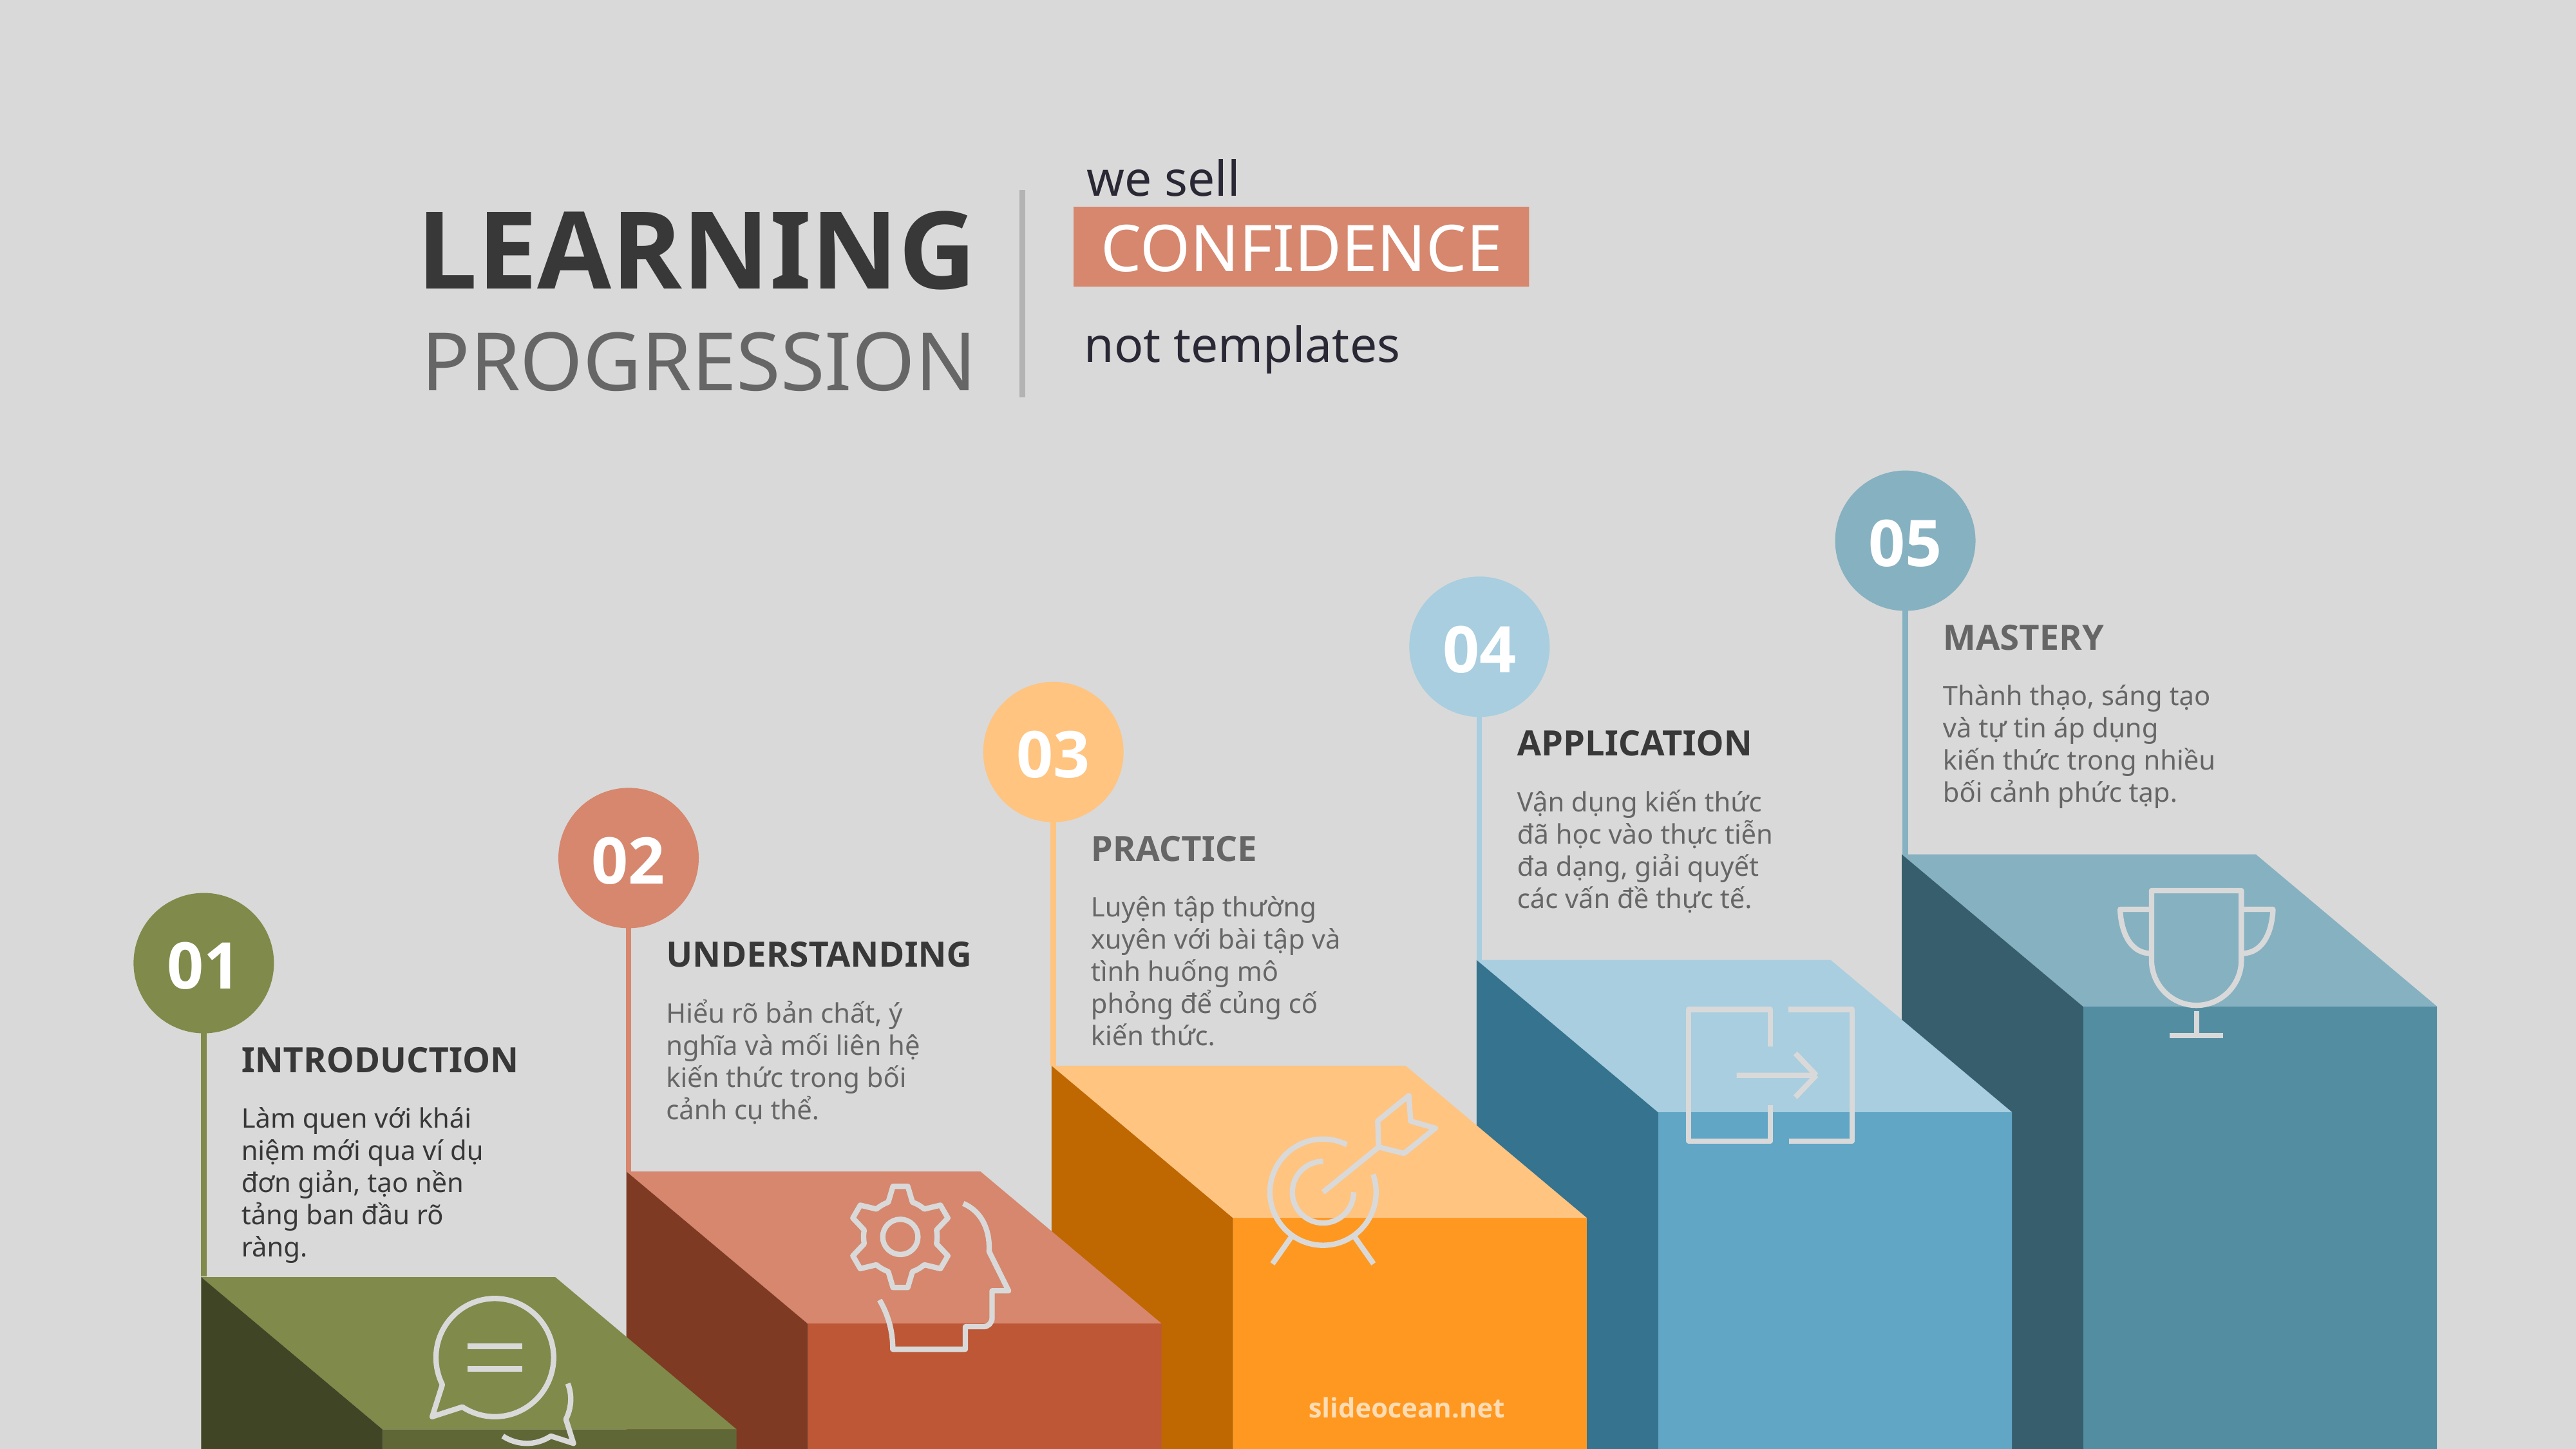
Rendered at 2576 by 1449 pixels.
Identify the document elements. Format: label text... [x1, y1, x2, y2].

text_box Vận dụng kiến thức đã học vào thực tiễn đa dạng, giải quyết các vấn đề thực tế. [1508, 779, 1801, 918]
text_box [0, 95, 1023, 474]
text_box PRACTICE [1081, 821, 1407, 873]
text_box INTRODUCTION [232, 1032, 557, 1084]
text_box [200, 1276, 737, 1449]
text_box LEARNING PROGRESSION [407, 176, 987, 412]
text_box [1688, 1009, 1853, 1142]
text_box 01 [132, 891, 275, 1035]
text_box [1051, 1065, 1587, 1449]
text_box [1073, 206, 1091, 288]
text_box Luyện tập thường xuyên với bài tập và tình huống mô phỏng để củng cố kiến thức. [1081, 885, 1375, 1056]
text_box 05 [1834, 469, 1977, 612]
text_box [1901, 854, 2438, 1449]
text_box 03 [982, 681, 1125, 824]
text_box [625, 1171, 1162, 1449]
text_box [1522, 206, 1530, 288]
text_box APPLICATION [1508, 716, 1833, 768]
text_box Thành thạo, sáng tạo và tự tin áp dụng kiến thức trong nhiều bối cảnh phức tạp. [1933, 674, 2227, 813]
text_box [1476, 960, 2012, 1449]
text_box UNDERSTANDING [656, 927, 982, 980]
text_box 02 [557, 786, 700, 929]
text_box Làm quen với khái niệm mới qua ví dụ đơn giản, tạo nền tảng ban đầu rõ ràng. [232, 1096, 526, 1267]
text_box 04 [1408, 575, 1551, 718]
text_box we sell [1077, 143, 1272, 211]
text_box Hiểu rõ bản chất, ý nghĩa và mối liên hệ kiến thức trong bối cảnh cụ thể. [656, 991, 950, 1130]
text_box CONFIDENCE [1091, 202, 1522, 289]
text_box not templates [1075, 308, 1410, 377]
text_box MASTERY [1933, 610, 2259, 662]
